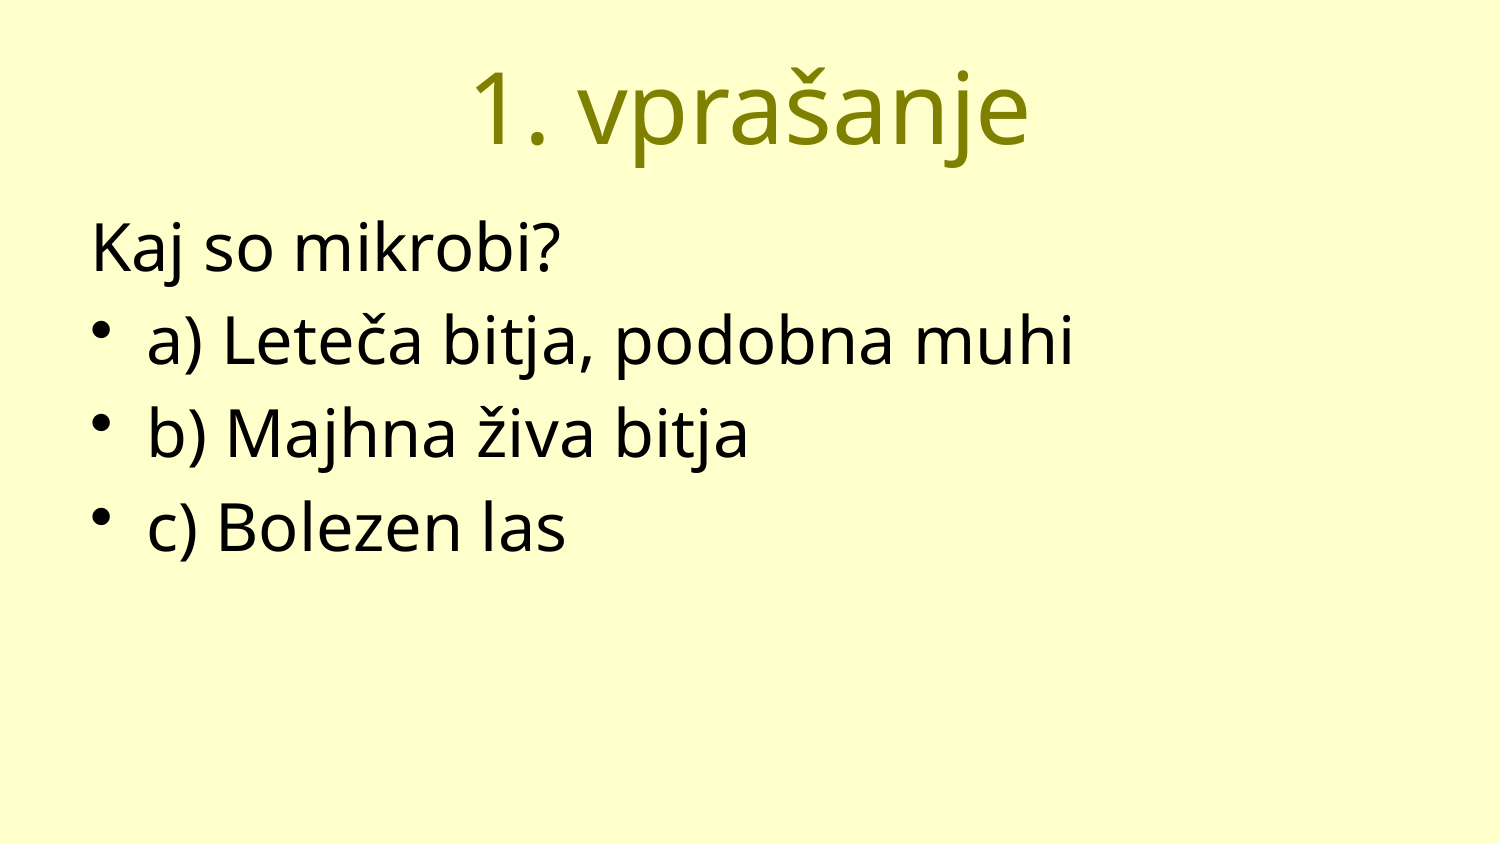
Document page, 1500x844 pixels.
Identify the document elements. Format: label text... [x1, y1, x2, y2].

list Kaj so mikrobi? a) Leteča bitja, podobna muhi b) Majhna živa bitja c) Bolezen las [74, 196, 1426, 754]
title 1. vprašanje [74, 33, 1426, 175]
